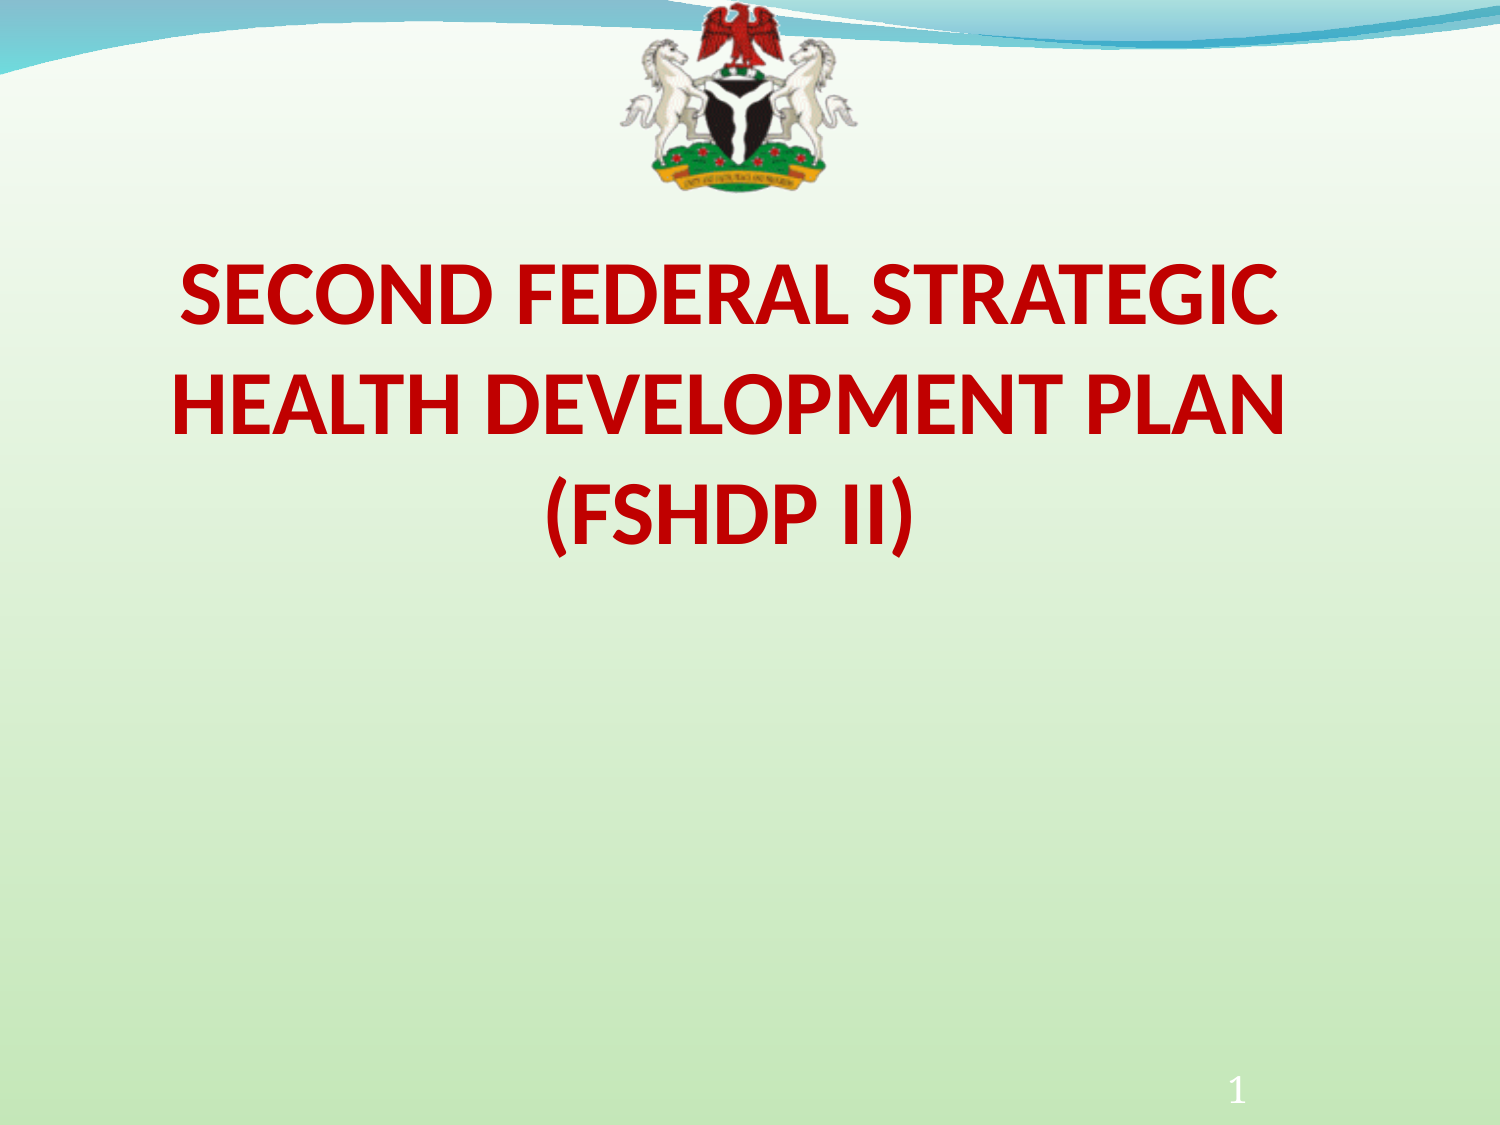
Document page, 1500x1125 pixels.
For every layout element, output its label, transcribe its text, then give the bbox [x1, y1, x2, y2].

picture [618, 0, 863, 201]
title SECOND FEDERAL STRATEGIC HEALTH DEVELOPMENT PLAN (FSHDP II) [87, 224, 1376, 563]
slide_number 1 [1212, 1058, 1338, 1119]
